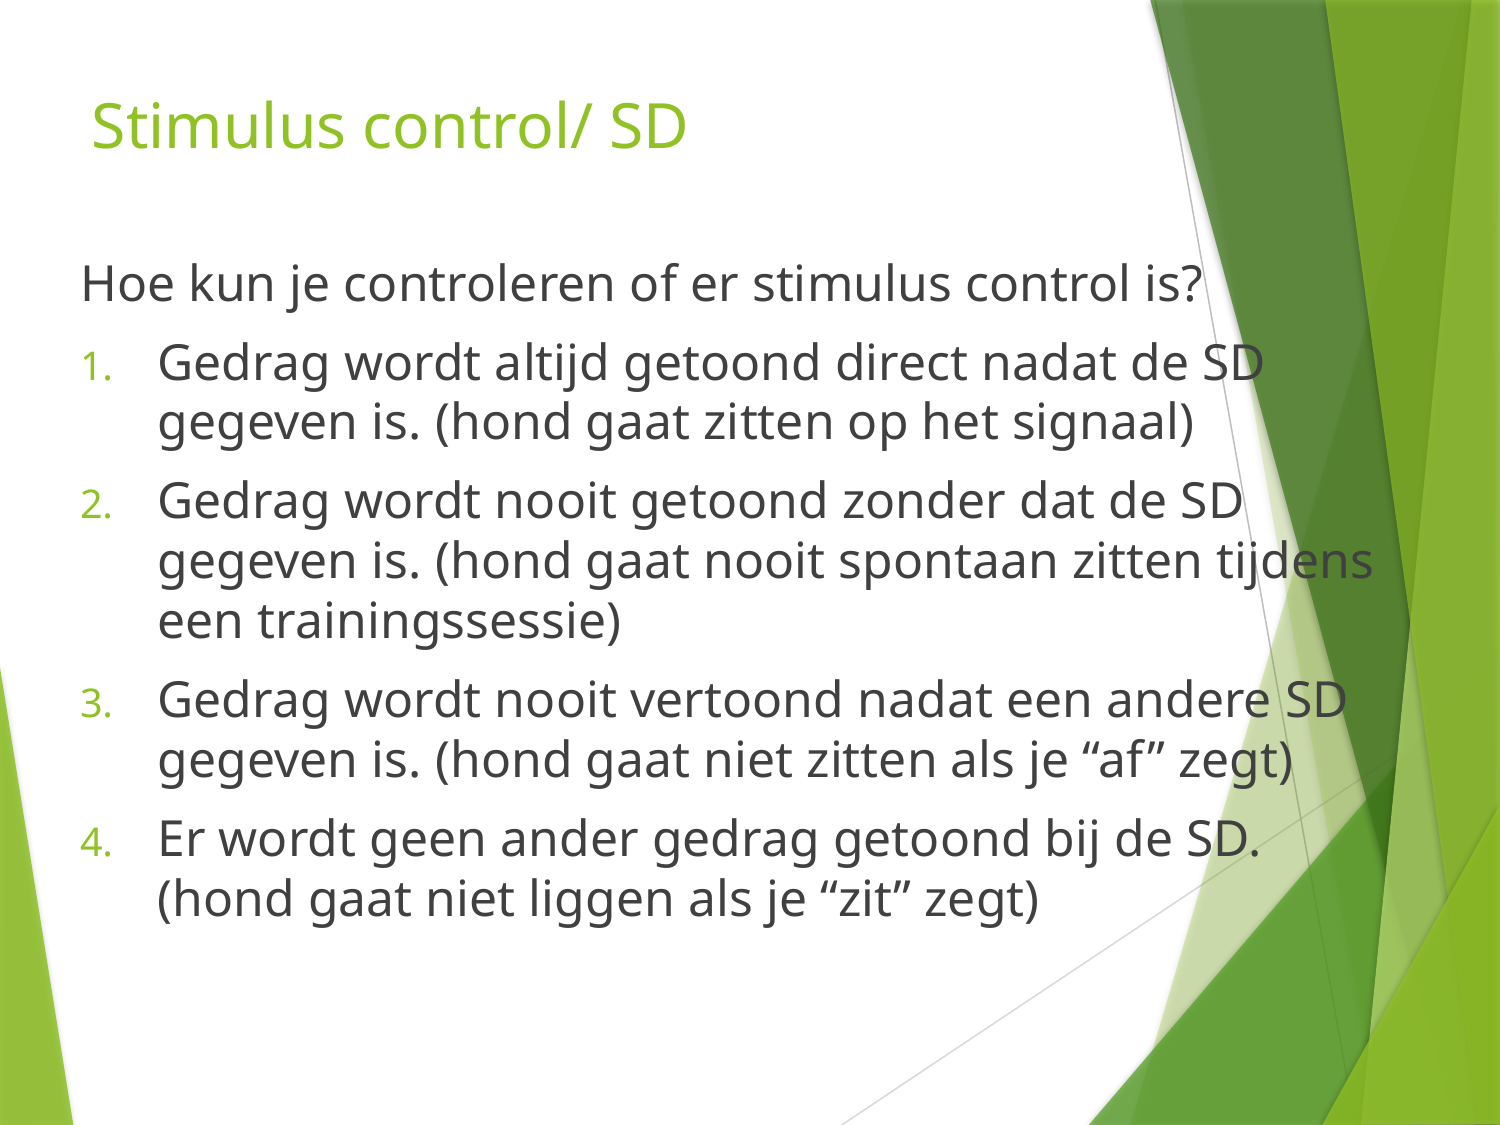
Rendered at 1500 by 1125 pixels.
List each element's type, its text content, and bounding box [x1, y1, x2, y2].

title Stimulus control/ SD [76, 78, 1427, 208]
list Hoe kun je controleren of er stimulus control is? Gedrag wordt altijd getoond direct nadat de SD gegeven is. (hond gaat zitten op het signaal) Gedrag wordt nooit getoond zonder dat de SD gegeven is. (hond gaat nooit spontaan zitten tijdens een trainingssessie) Gedrag wordt nooit vertoond nadat een andere SD gegeven is. (hond gaat niet zitten als je “af” zegt) Er wordt geen ander gedrag getoond bij de SD. (hond gaat niet liggen als je “zit” zegt) [64, 243, 1415, 939]
